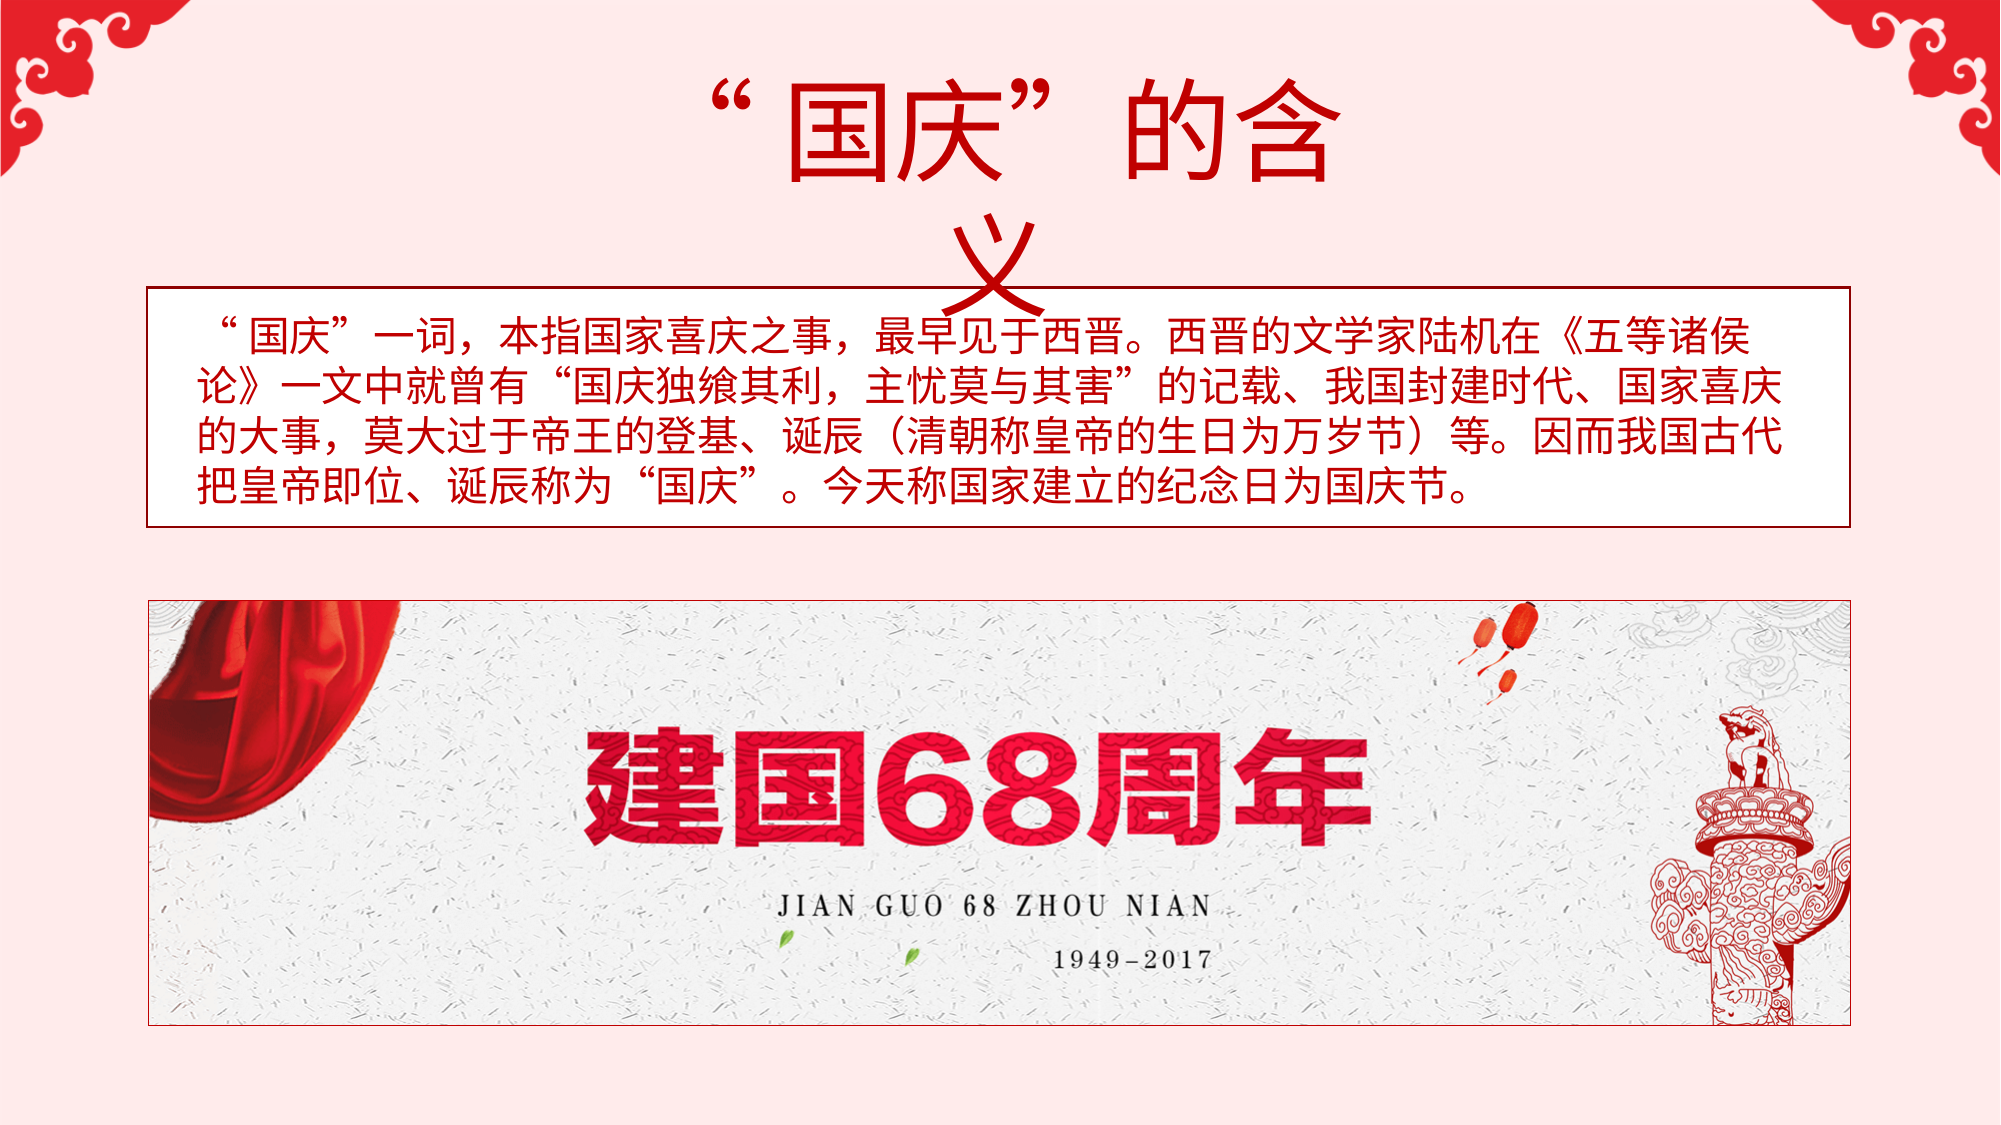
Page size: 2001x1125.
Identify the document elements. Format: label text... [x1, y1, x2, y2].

text_box “国庆”的含义 [575, 53, 1413, 339]
picture [0, 0, 2001, 1125]
text_box “国庆”一词，本指国家喜庆之事，最早见于西晋。西晋的文学家陆机在《五等诸侯论》一文中就曾有“国庆独飨其利，主忧莫与其害”的记载、我国封建时代、国家喜庆的大事，莫大过于帝王的登基、诞辰（清朝称皇帝的生日为万岁节）等。因而我国古代把皇帝即位、诞辰称为“国庆”。今天称国家建立的纪念日为国庆节。 [181, 302, 1819, 518]
text_box [146, 286, 1851, 528]
